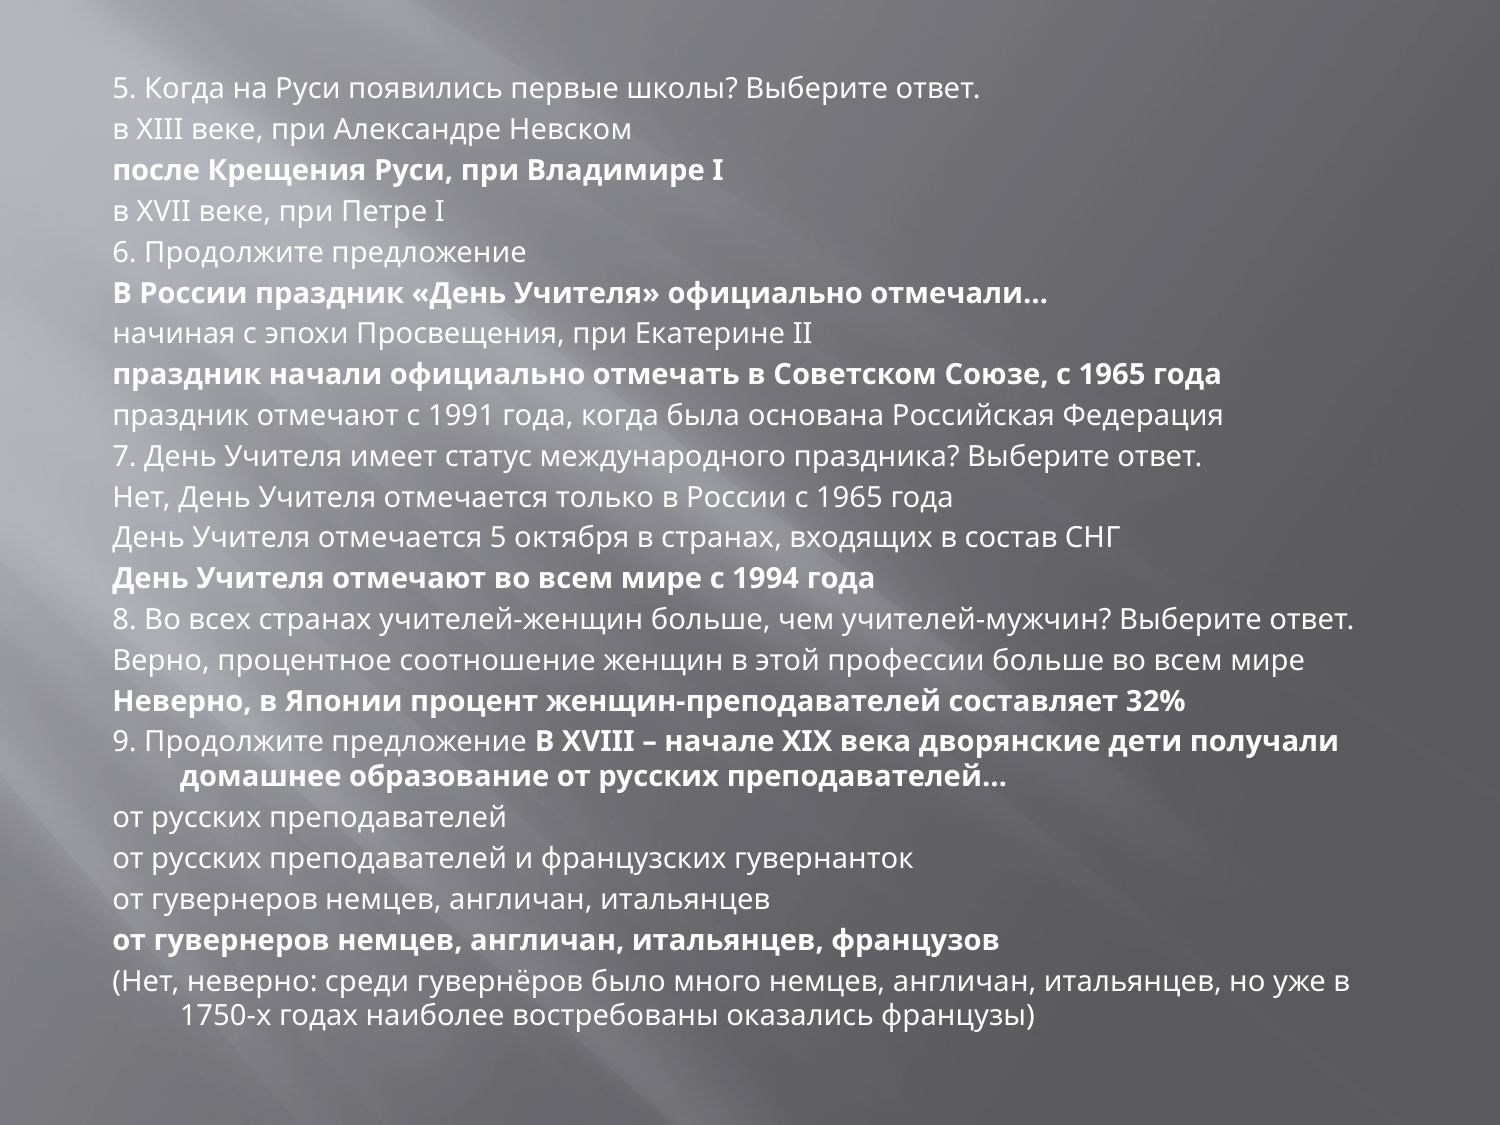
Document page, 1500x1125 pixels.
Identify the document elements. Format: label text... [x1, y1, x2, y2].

list 5. Когда на Руси появились первые школы? Выберите ответ. в XIII веке, при Александре Невском после Крещения Руси, при Владимире I в XVII веке, при Петре I 6. Продолжите предложение В России праздник «День Учителя» официально отмечали… начиная с эпохи Просвещения, при Екатерине II праздник начали официально отмечать в Советском Союзе, с 1965 года праздник отмечают с 1991 года, когда была основана Российская Федерация 7. День Учителя имеет статус международного праздника? Выберите ответ. Нет, День Учителя отмечается только в России с 1965 года День Учителя отмечается 5 октября в странах, входящих в состав СНГ День Учителя отмечают во всем мире с 1994 года 8. Во всех странах учителей-женщин больше, чем учителей-мужчин? Выберите ответ. Верно, процентное соотношение женщин в этой профессии больше во всем мире Неверно, в Японии процент женщин-преподавателей составляет 32% 9. Продолжите предложение В XVIII – начале XIX века дворянские дети получали домашнее образование от русских преподавателей… от русских преподавателей от русских преподавателей и французских гувернанток от гувернеров немцев, англичан, итальянцев от гувернеров немцев, англичан, итальянцев, французов (Нет, неверно: среди гувернёров было много немцев, англичан, итальянцев, но уже в 1750-х годах наиболее востребованы оказались французы) [75, 62, 1425, 1035]
